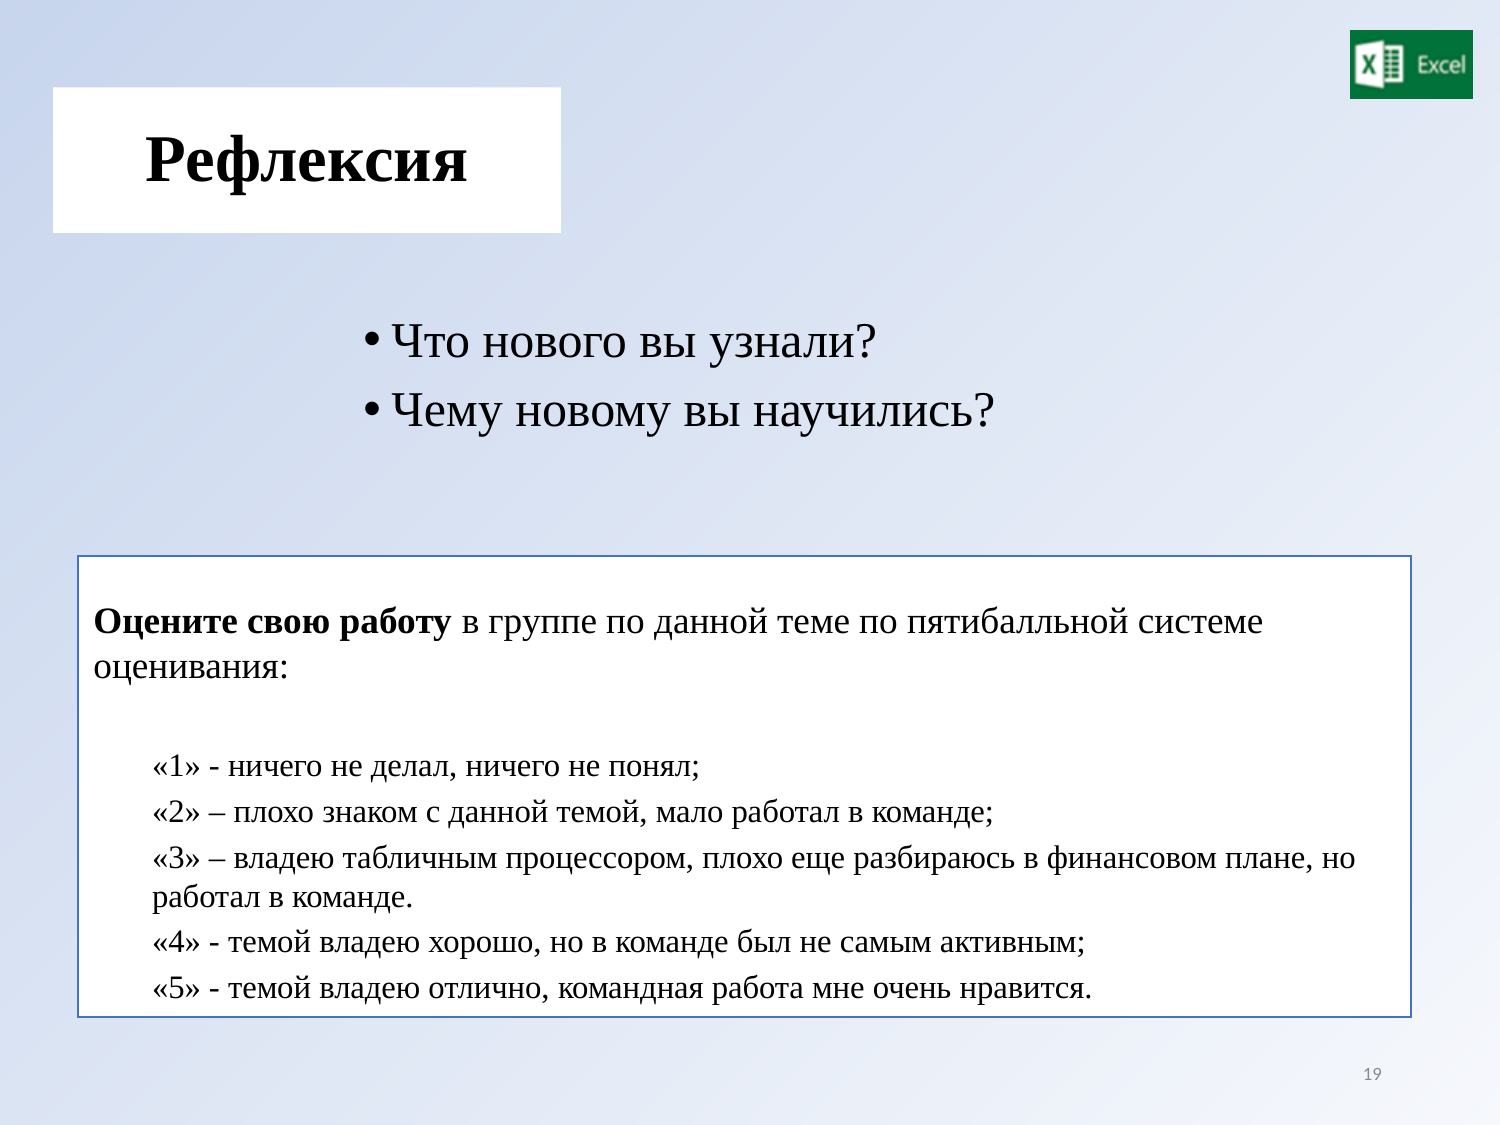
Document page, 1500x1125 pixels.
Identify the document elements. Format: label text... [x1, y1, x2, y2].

title Рефлексия [53, 87, 561, 233]
list Что нового вы узнали? Чему новому вы научились? [348, 306, 1077, 543]
picture [1349, 30, 1473, 99]
slide_number 19 [1059, 1042, 1397, 1103]
text_box Оцените свою работу в группе по данной теме по пятибалльной системе оценивания: «1» - ничего не делал, ничего не понял; «2» – плохо знаком с данной темой, мало работал в команде; «3» – владею табличным процессором, плохо еще разбираюсь в финансовом плане, но работал в команде. «4» - темой владею хорошо, но в команде был не самым активным; «5» - темой владею отлично, командная работа мне очень нравится. [77, 555, 1412, 1018]
